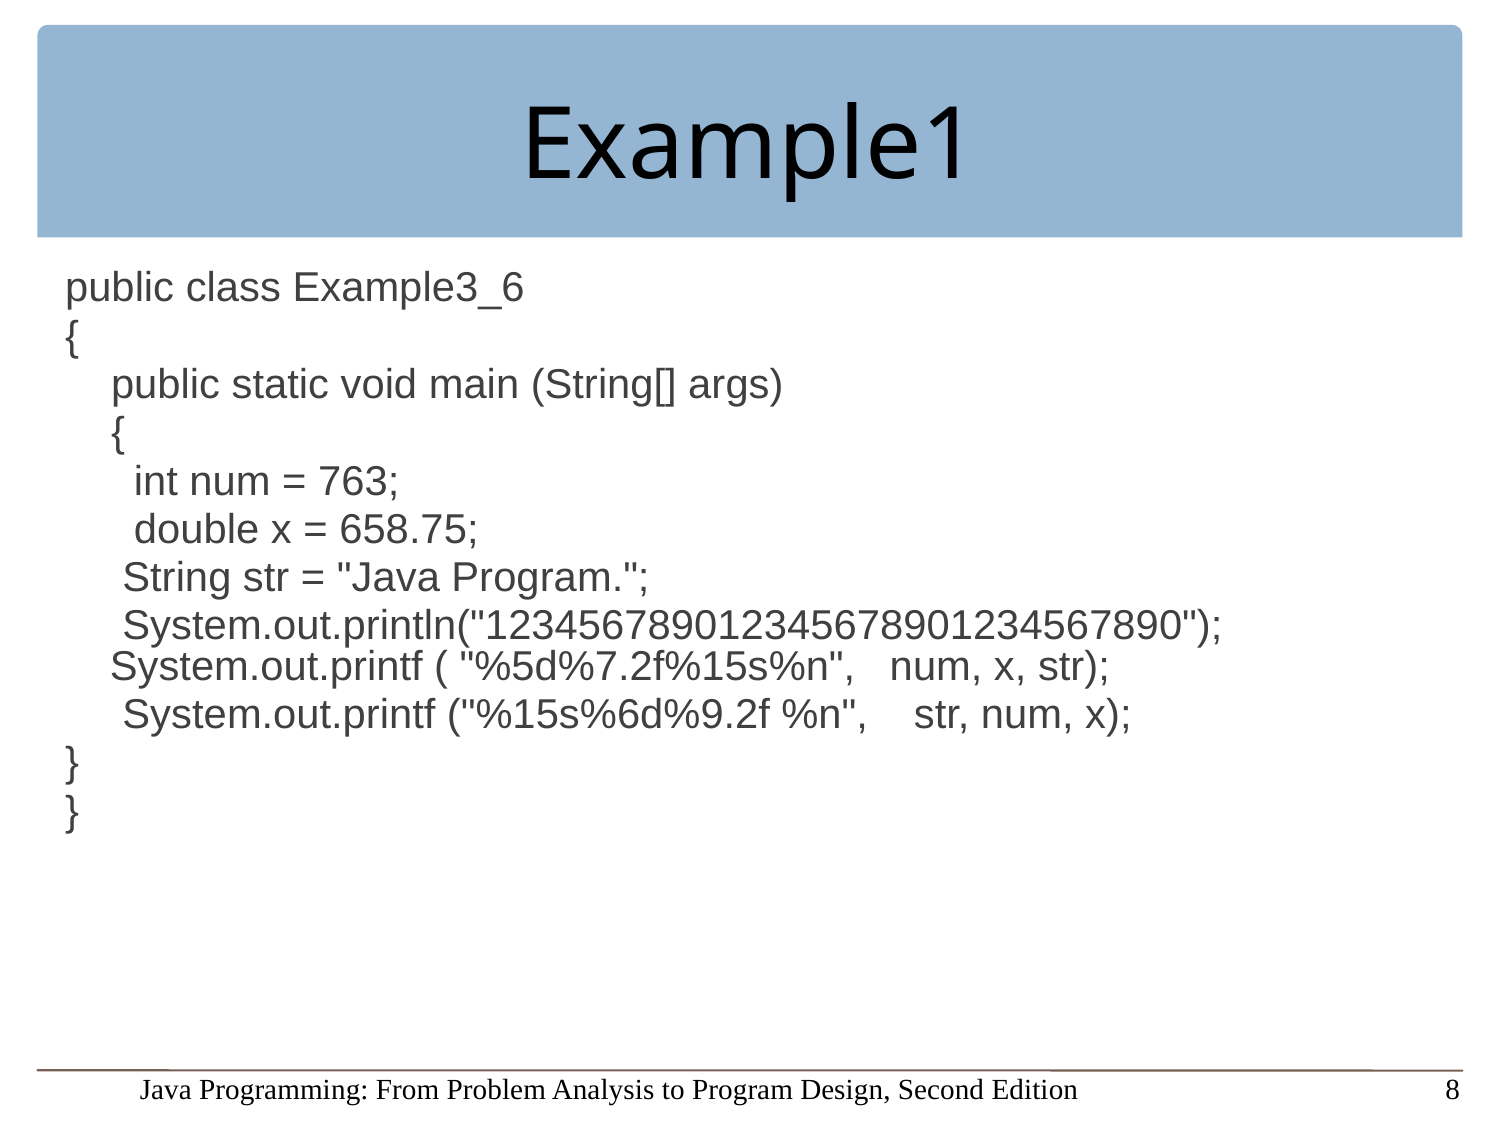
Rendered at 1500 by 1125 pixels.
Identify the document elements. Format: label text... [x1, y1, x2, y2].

list public class Example3_6 { public static void main (String[] args) { int num = 763; double x = 658.75; String str = "Java Program."; System.out.println("123456789012345678901234567890"); System.out.printf ( "%5d%7.2f%15s%n", num, x, str); System.out.printf ("%15s%6d%9.2f %n", str, num, x); } } [49, 262, 1451, 1051]
text_box 8 [1275, 1062, 1475, 1100]
text_box Java Programming: From Problem Analysis to Program Design, Second Edition [125, 1062, 1275, 1100]
title Example1 [49, 44, 1451, 233]
